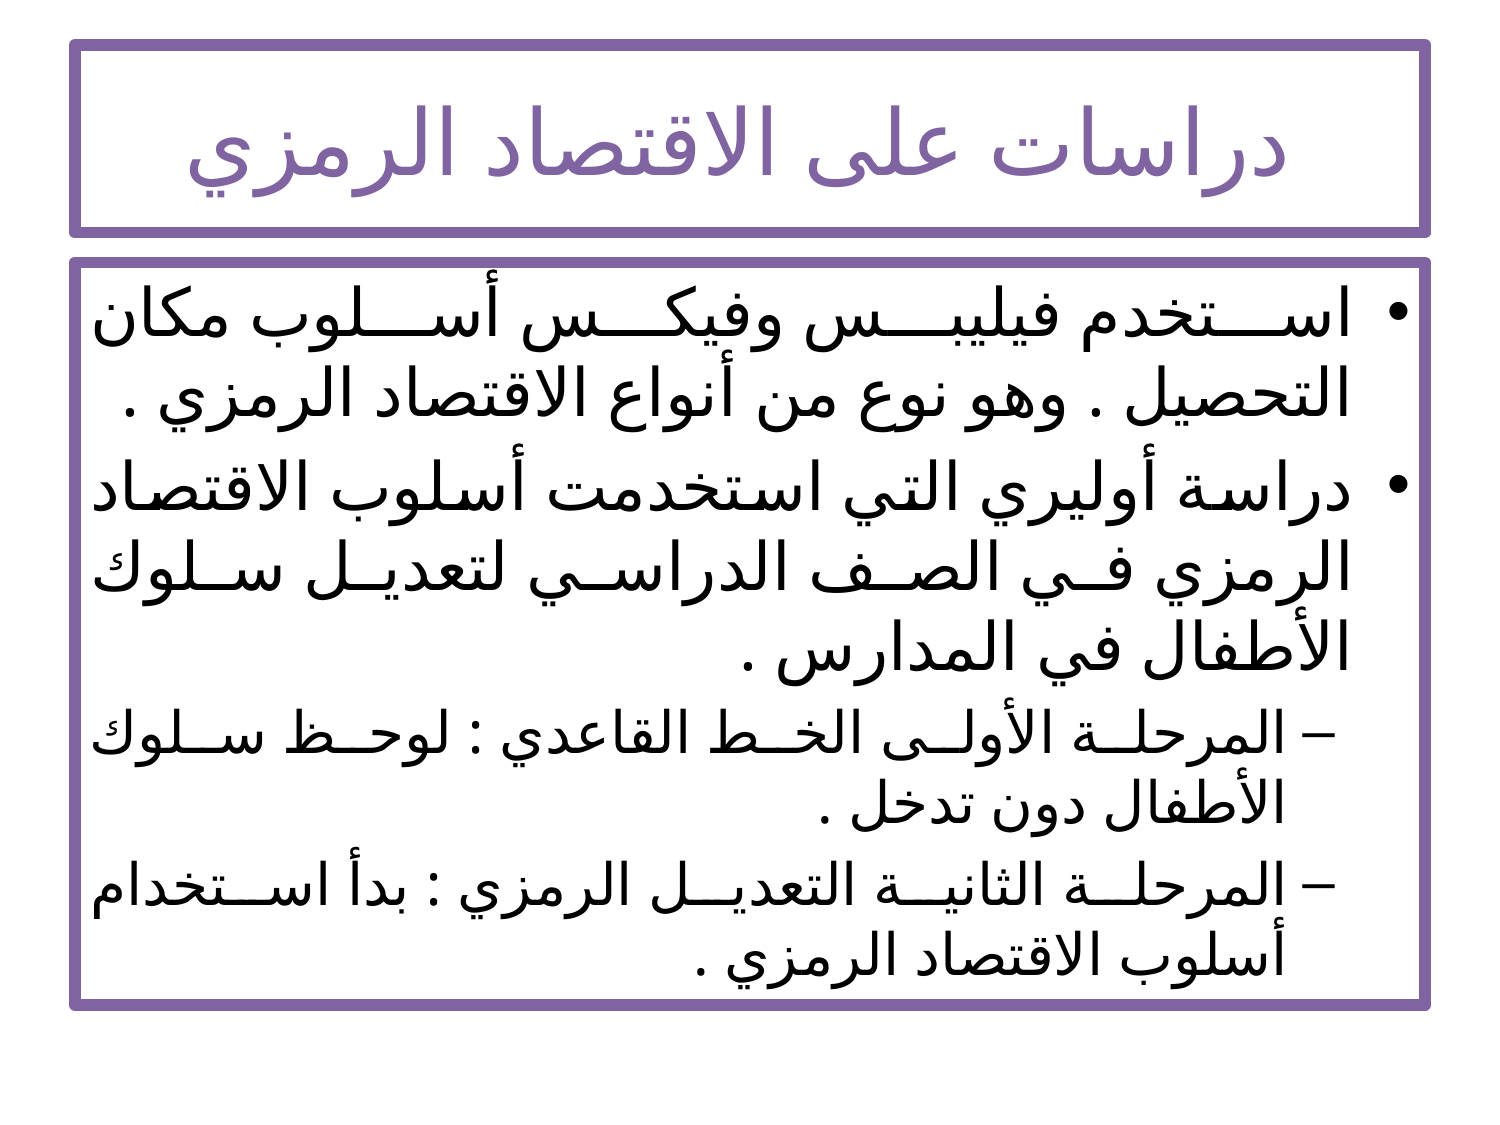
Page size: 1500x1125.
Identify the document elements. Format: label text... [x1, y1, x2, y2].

title دراسات على الاقتصاد الرمزي [75, 45, 1425, 233]
list استخدم فيليبس وفيكس أسلوب مكان التحصيل . وهو نوع من أنواع الاقتصاد الرمزي . دراسة أوليري التي استخدمت أسلوب الاقتصاد الرمزي في الصف الدراسي لتعديل سلوك الأطفال في المدارس . المرحلة الأولى الخط القاعدي : لوحظ سلوك الأطفال دون تدخل . المرحلة الثانية التعديل الرمزي : بدأ استخدام أسلوب الاقتصاد الرمزي . [75, 262, 1425, 1005]
